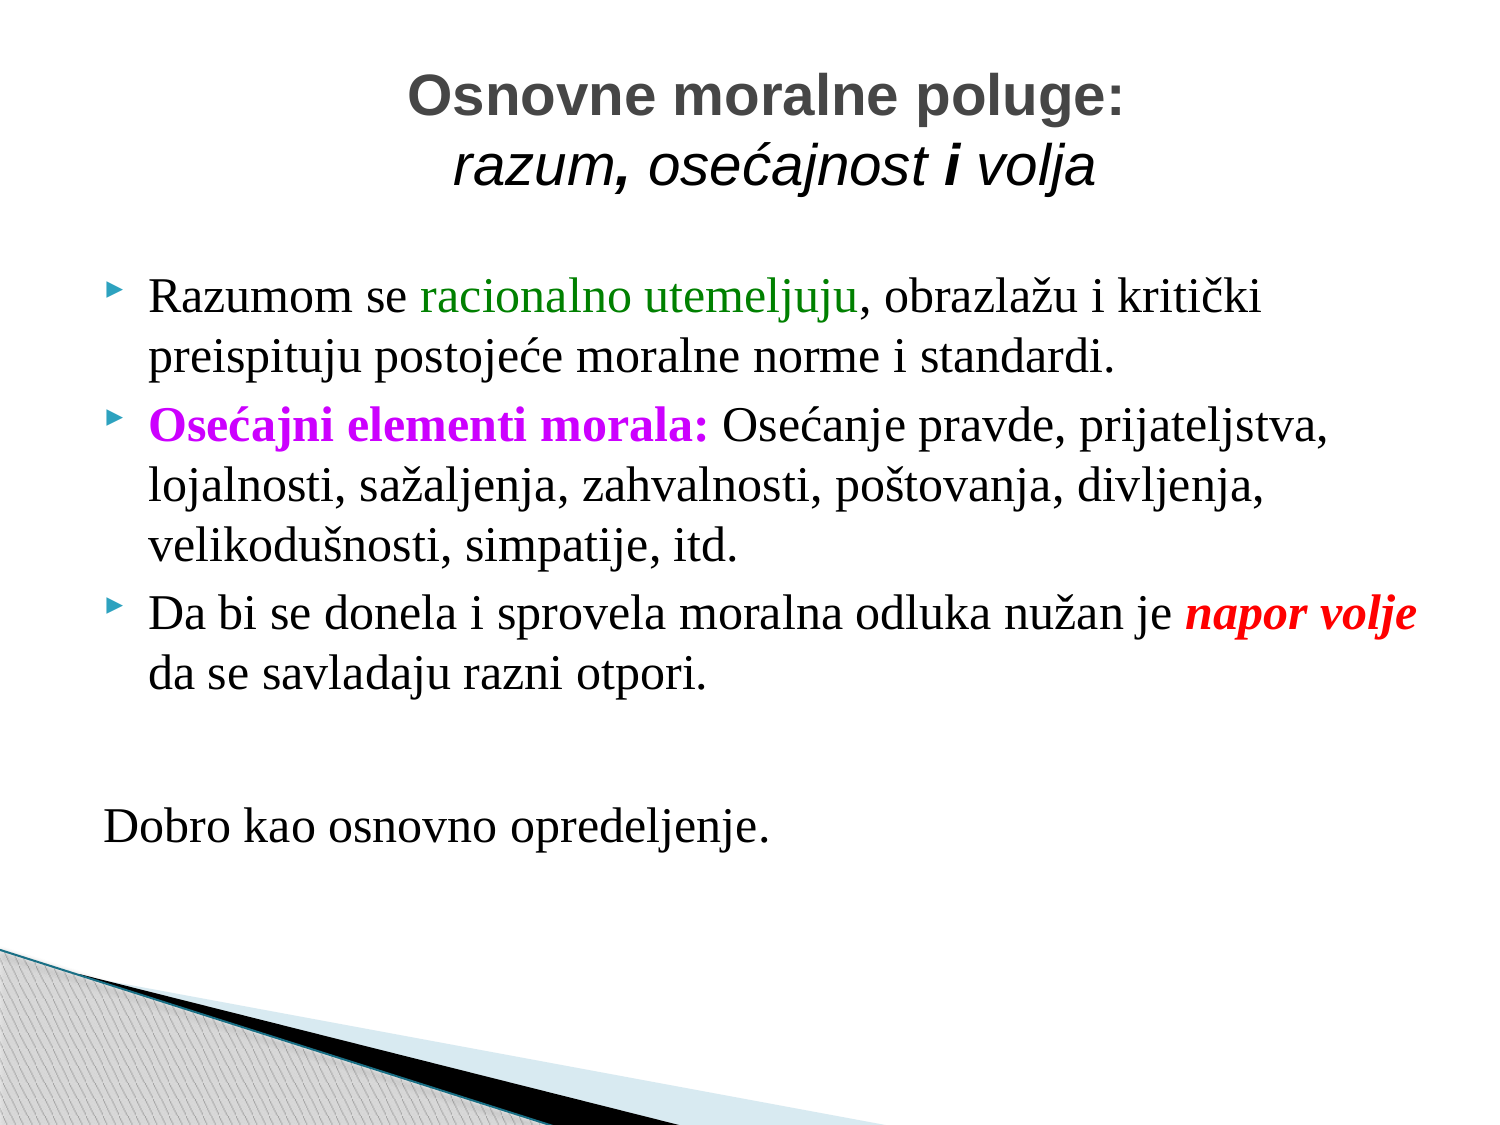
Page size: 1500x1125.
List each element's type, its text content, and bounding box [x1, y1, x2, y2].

list Razumom se racionalno utemeljuju, obrazlažu i kritički preispituju postojeće moralne norme i standardi. Osećajni elementi morala: Osećanje pravde, prijateljstva, lojalnosti, sažaljenja, zahvalnosti, poštovanja, divljenja, velikodušnosti, simpatije, itd. Da bi se donela i sprovela moralna odluka nužan je napor volje da se savladaju razni otpori. Dobro kao osnovno opredeljenje. [88, 255, 1439, 976]
title Osnovne moralne poluge: razum, osećajnost i volja [100, 31, 1451, 268]
